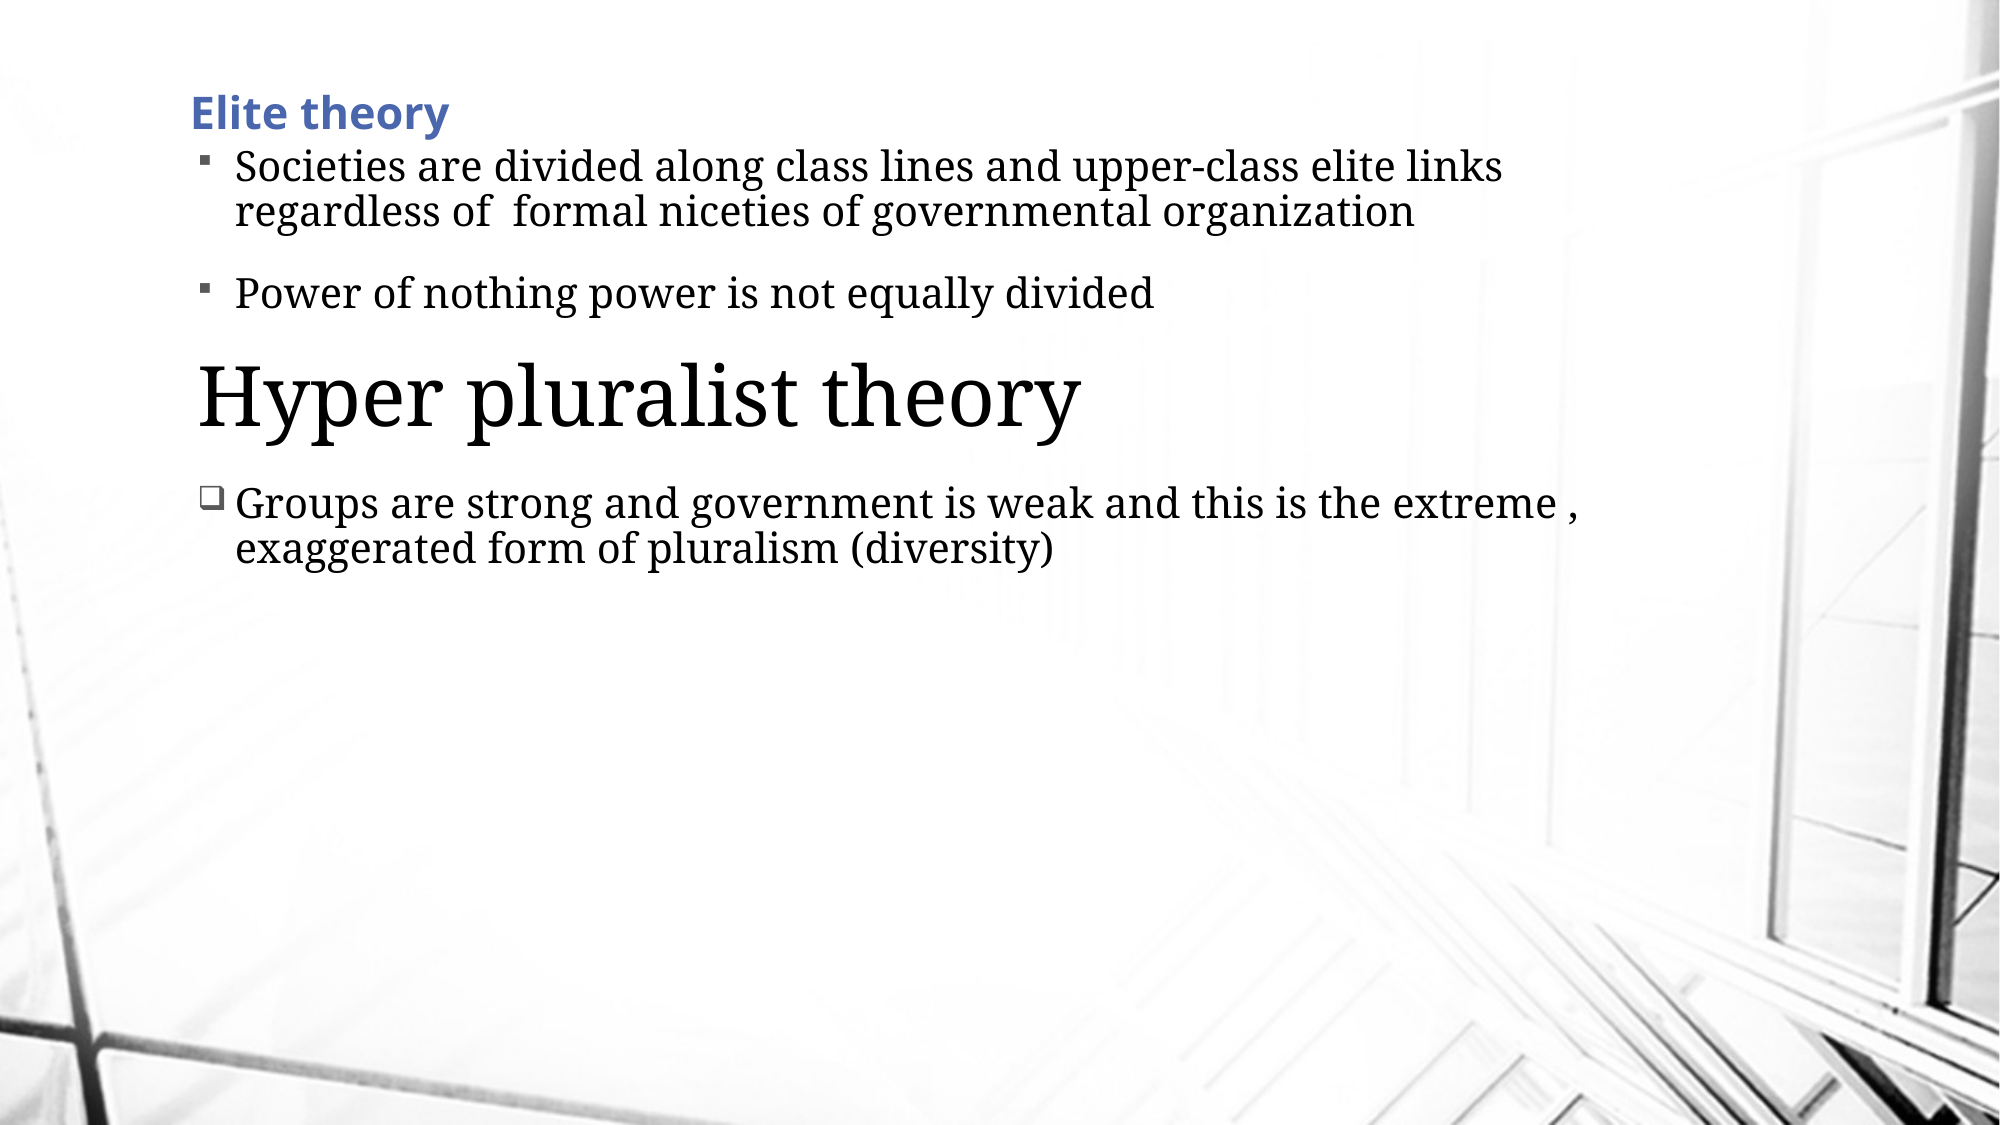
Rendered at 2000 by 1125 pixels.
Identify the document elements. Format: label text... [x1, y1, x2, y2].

list Societies are divided along class lines and upper-class elite links regardless of formal niceties of governmental organization Power of nothing power is not equally divided Hyper pluralist theory Groups are strong and government is weak and this is the extreme , exaggerated form of pluralism (diversity) [174, 137, 1600, 988]
picture [0, 0, 2000, 1125]
title Elite theory [174, 87, 1600, 137]
